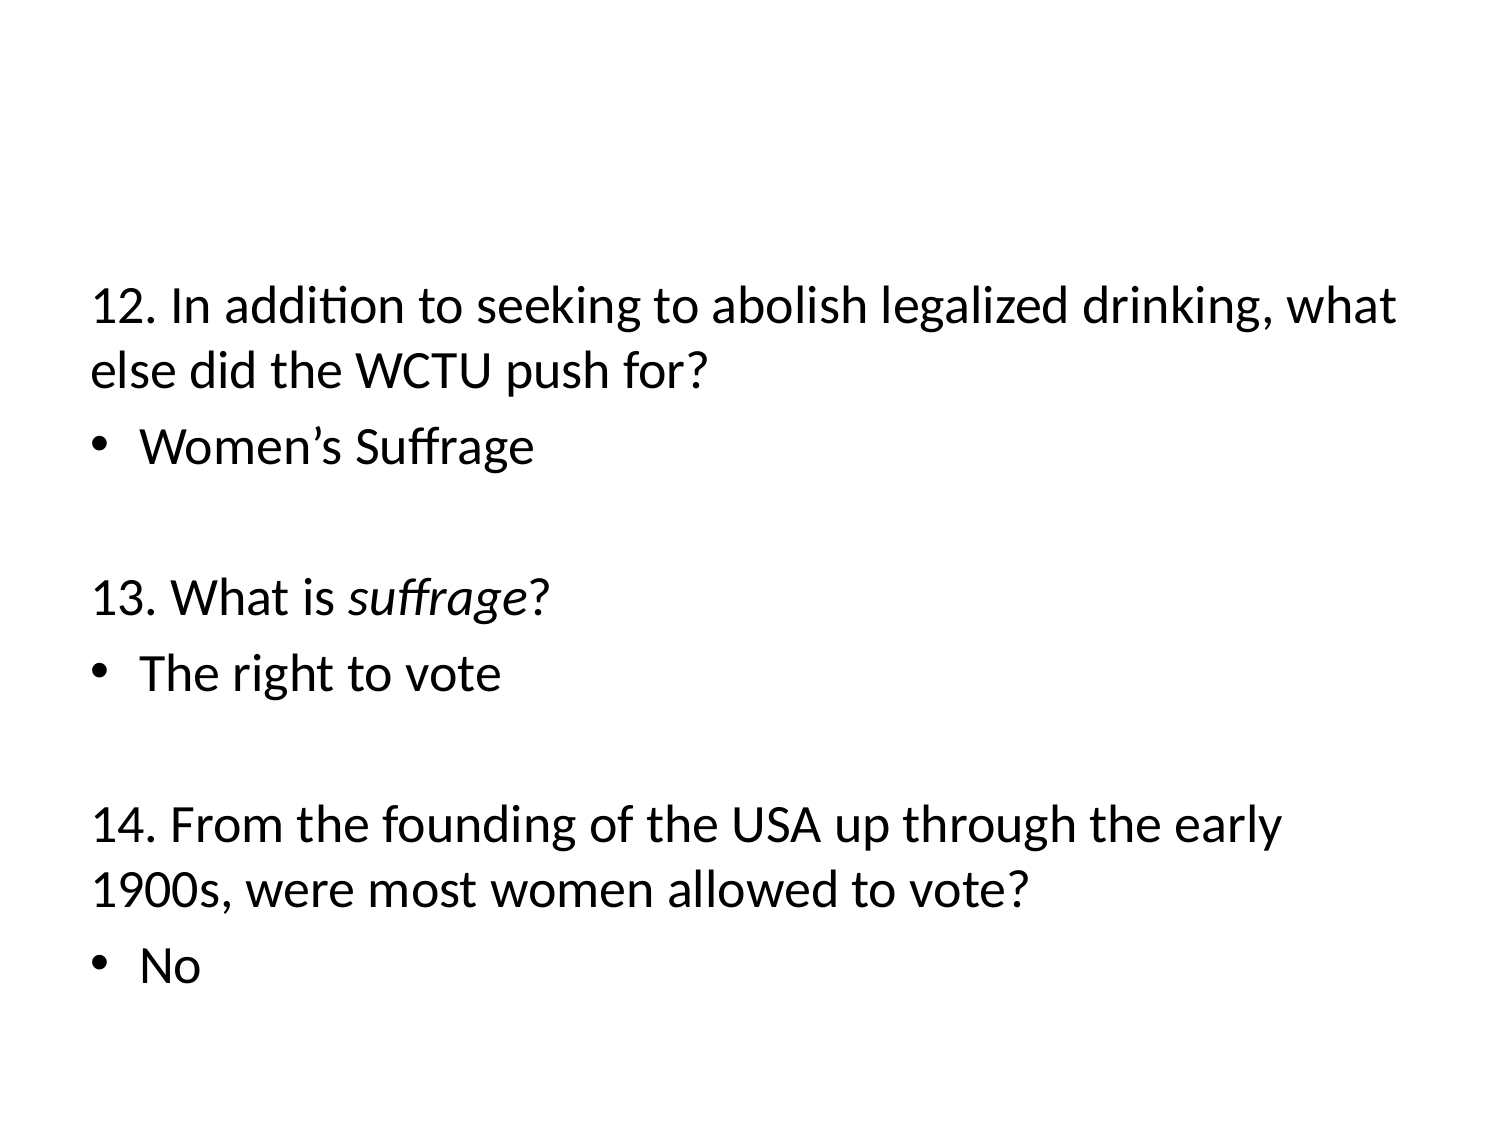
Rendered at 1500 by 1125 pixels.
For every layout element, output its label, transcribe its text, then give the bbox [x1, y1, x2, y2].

list 12. In addition to seeking to abolish legalized drinking, what else did the WCTU push for? Women’s Suffrage 13. What is suffrage? The right to vote 14. From the founding of the USA up through the early 1900s, were most women allowed to vote? No [75, 262, 1425, 1005]
